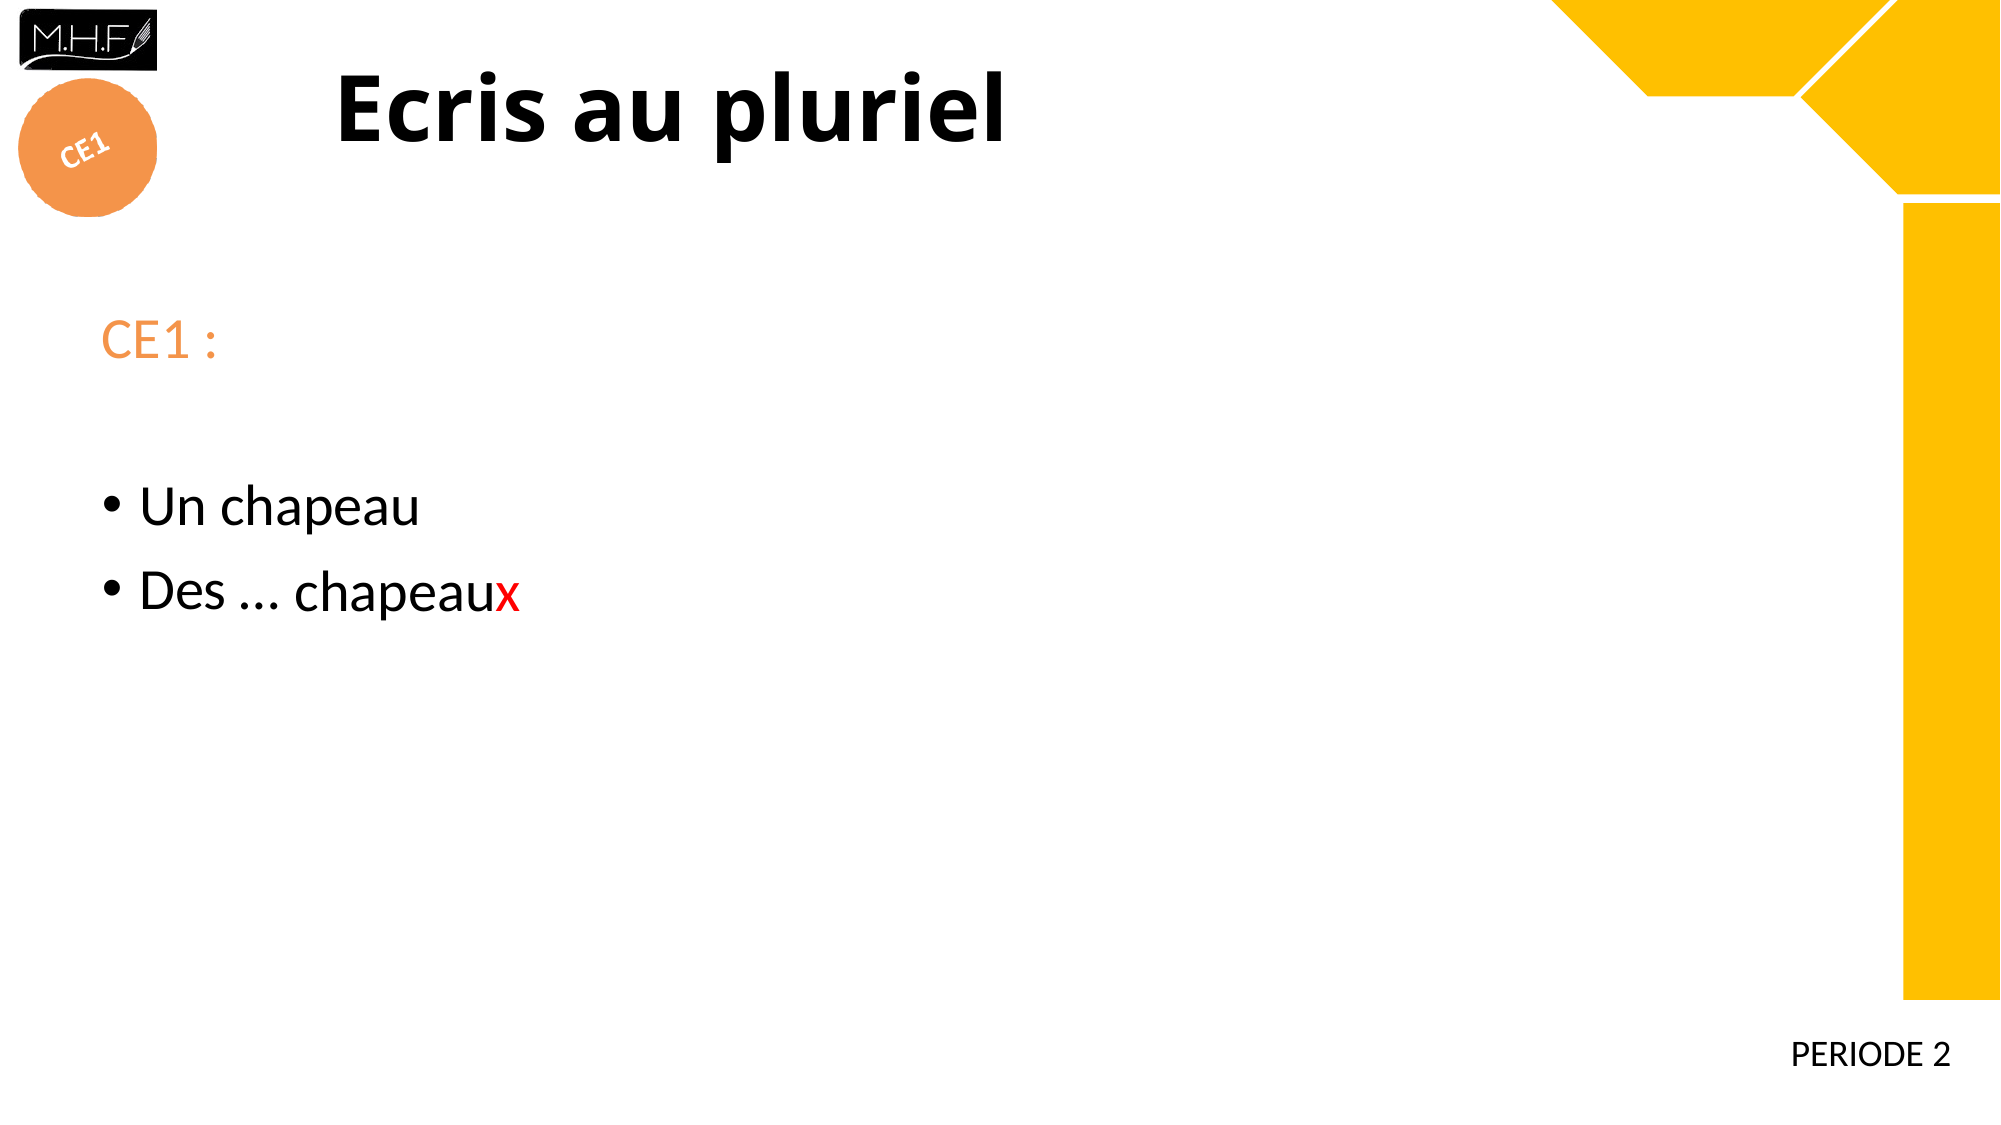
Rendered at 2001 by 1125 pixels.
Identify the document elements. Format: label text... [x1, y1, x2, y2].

text_box PERIODE 2 [1362, 1021, 1967, 1125]
picture [18, 78, 157, 218]
text_box [1549, 0, 1892, 98]
text_box [1902, 202, 2000, 1001]
picture [16, 7, 157, 74]
text_box chapeaux [253, 545, 1624, 631]
text_box [1799, 0, 2000, 196]
list CE1 : Un chapeau Des … [86, 300, 897, 1015]
title Ecris au pluriel [318, 3, 1865, 221]
